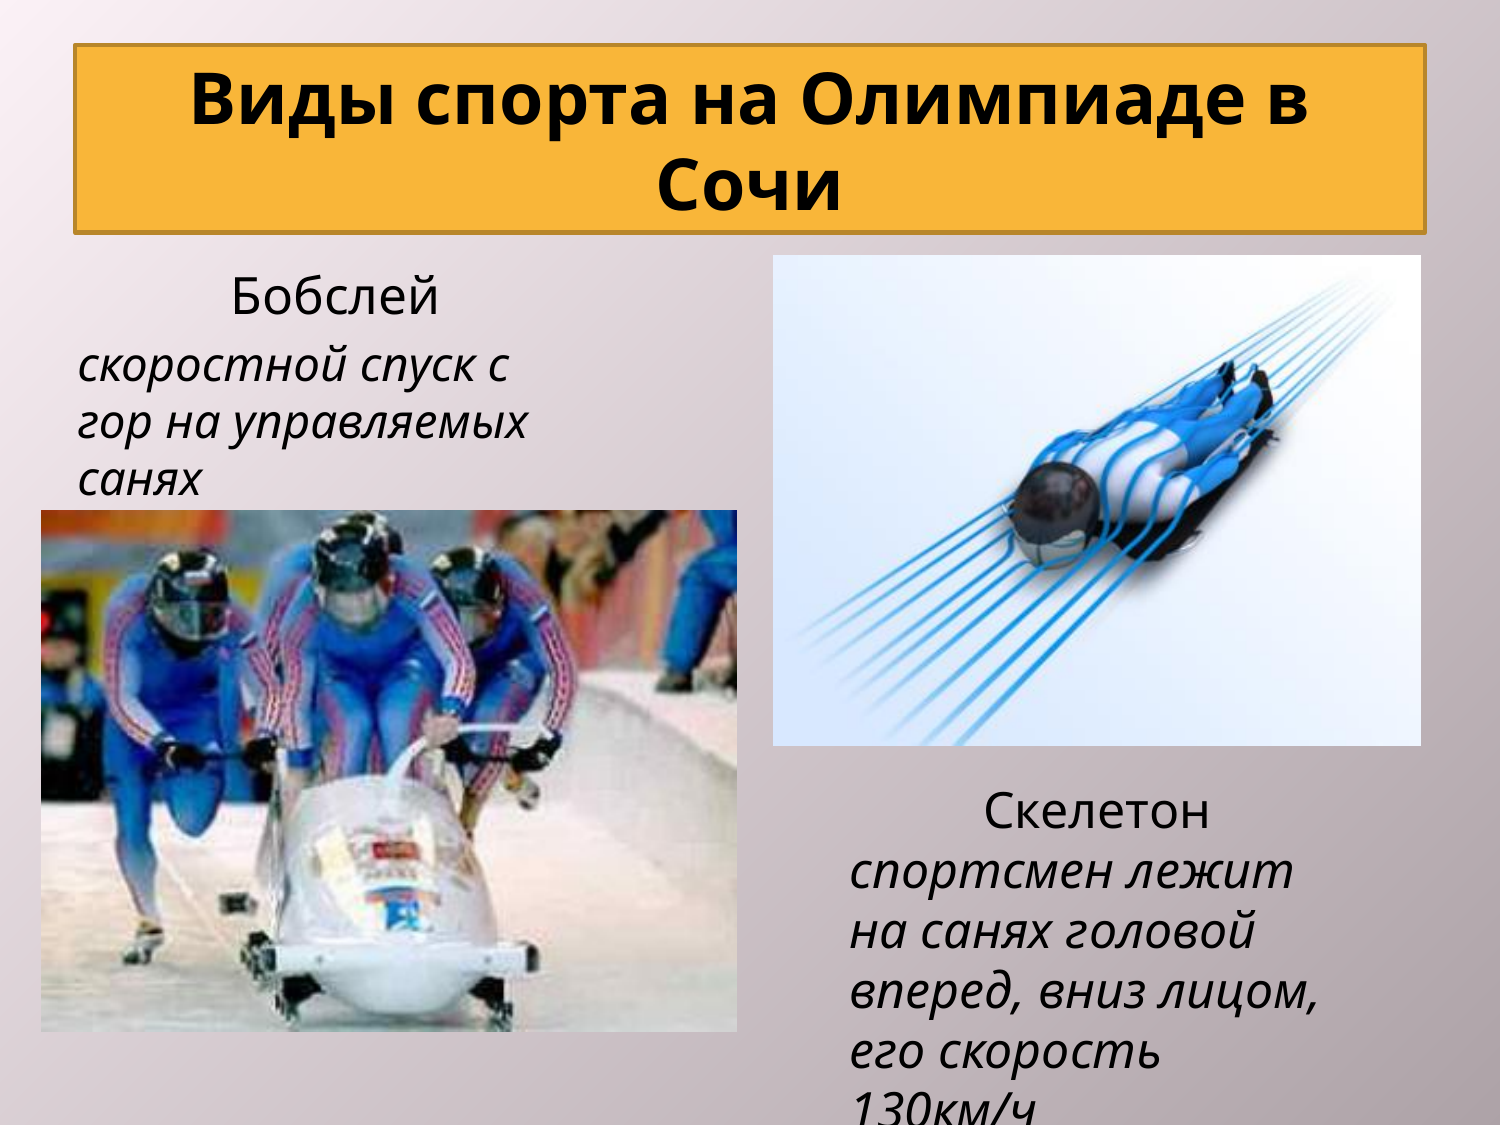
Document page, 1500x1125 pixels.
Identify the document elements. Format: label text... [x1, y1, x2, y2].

picture [41, 509, 737, 1032]
picture [773, 255, 1421, 747]
list Бобслей скоростной спуск с гор на управляемых санях [41, 255, 609, 509]
title Виды спорта на Олимпиаде в Сочи [73, 43, 1427, 235]
text_box Скелетон спортсмен лежит на санях головой вперед, вниз лицом, его скорость 130км/ч [834, 789, 1360, 1125]
